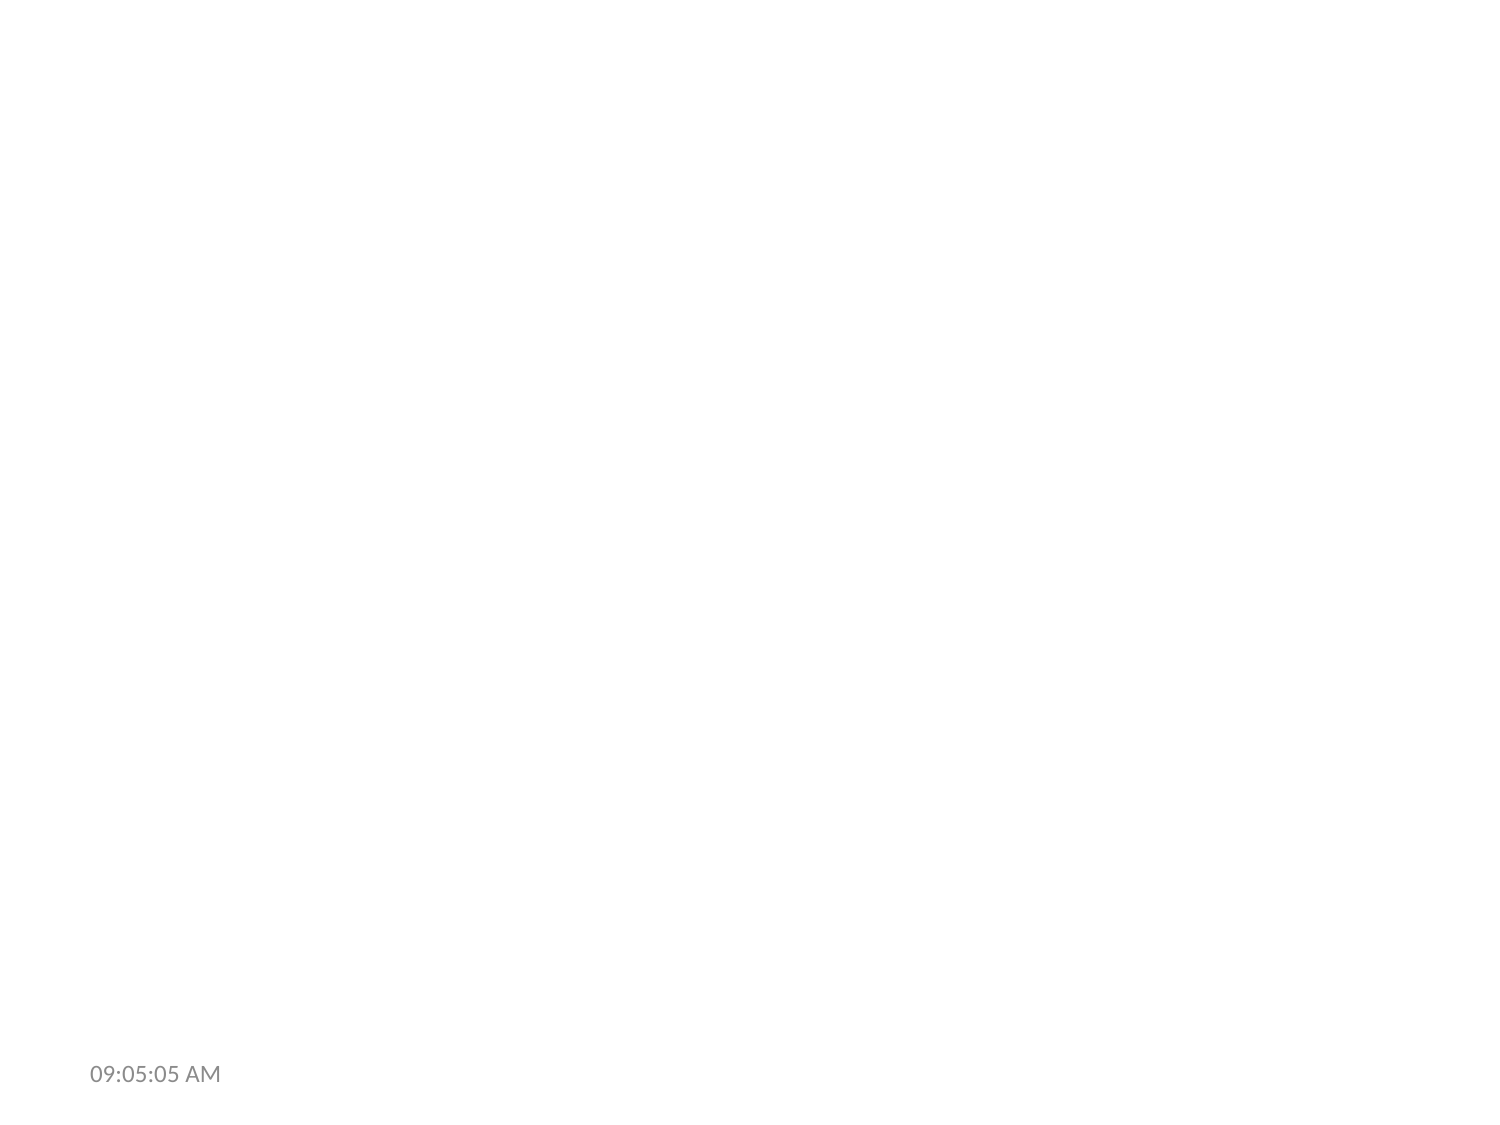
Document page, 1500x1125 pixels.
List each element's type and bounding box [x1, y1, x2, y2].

slide_number [75, 1042, 425, 1103]
